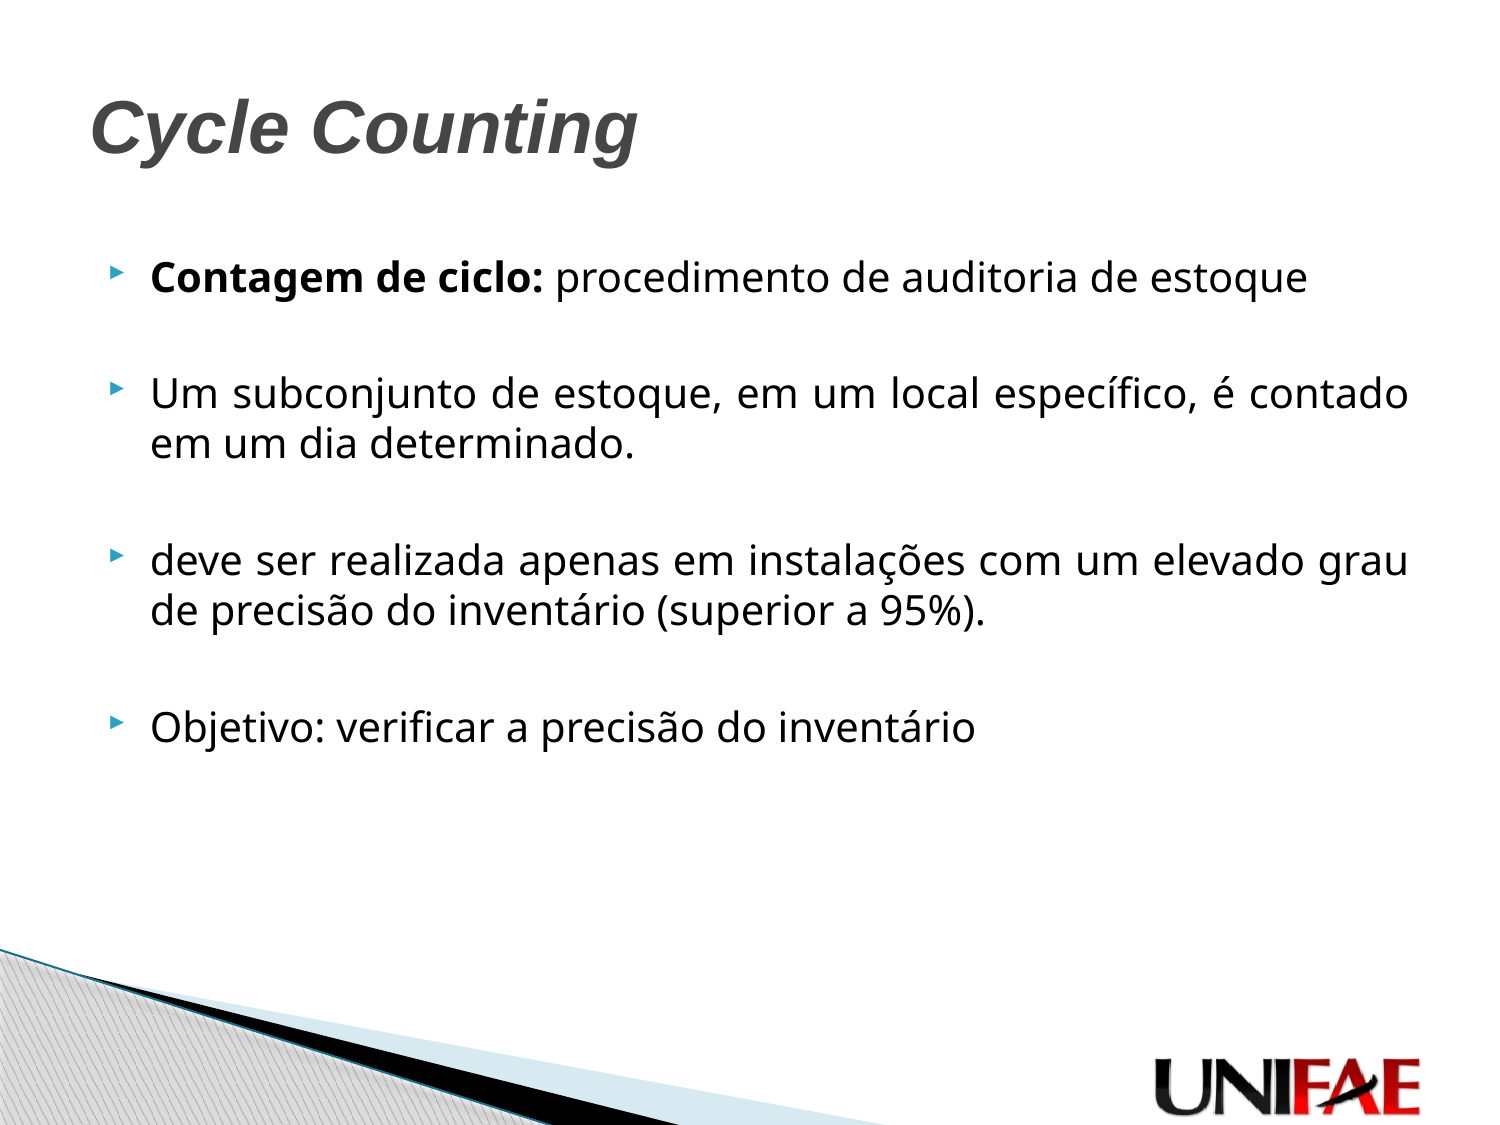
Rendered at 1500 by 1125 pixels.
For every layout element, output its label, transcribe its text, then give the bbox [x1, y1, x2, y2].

list Contagem de ciclo: procedimento de auditoria de estoque Um subconjunto de estoque, em um local específico, é contado em um dia determinado. deve ser realizada apenas em instalações com um elevado grau de precisão do inventário (superior a 95%). Objetivo: verificar a precisão do inventário [74, 242, 1426, 986]
picture [1153, 1056, 1424, 1118]
title Cycle Counting [75, 45, 1425, 233]
